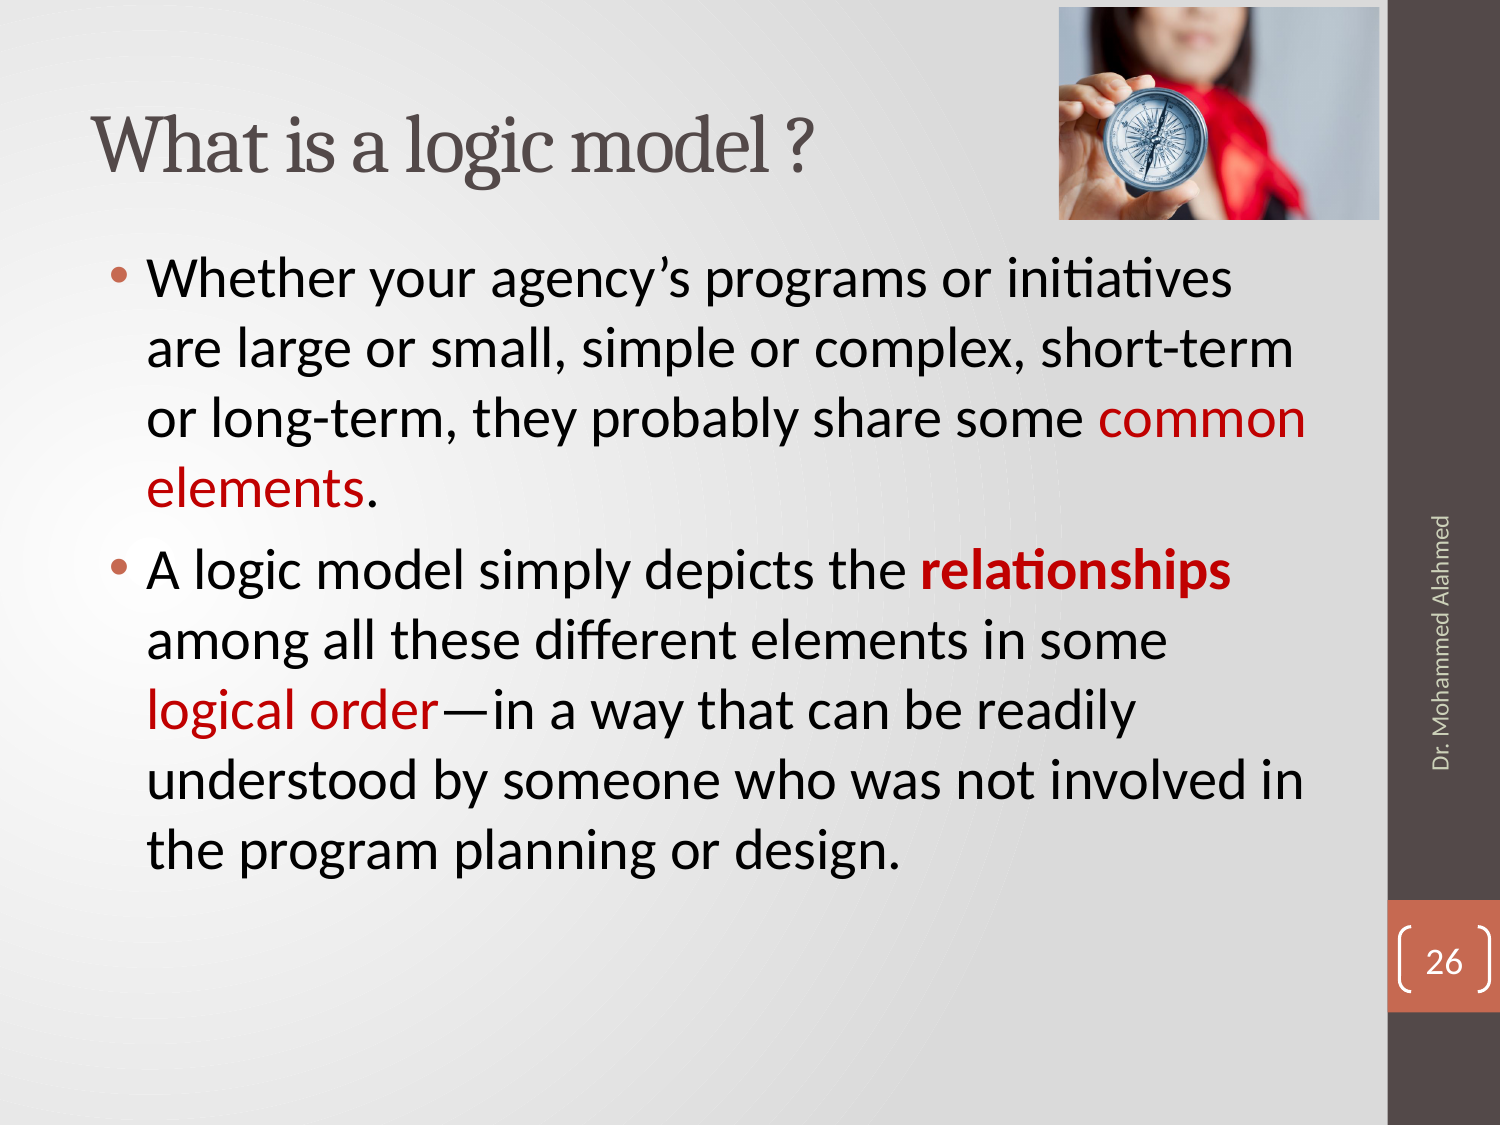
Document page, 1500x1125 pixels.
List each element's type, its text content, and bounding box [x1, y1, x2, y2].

title What is a logic model ? [75, 45, 1325, 231]
footer Dr. Mohammed Alahmed [1408, 500, 1469, 889]
slide_number 26 [1397, 925, 1492, 994]
picture [1058, 6, 1380, 221]
list Whether your agency’s programs or initiatives are large or small, simple or complex, short-term or long-term, they probably share some common elements. A logic model simply depicts the relationships among all these different elements in some logical order—in a way that can be readily understood by someone who was not involved in the program planning or design. [75, 231, 1325, 1020]
